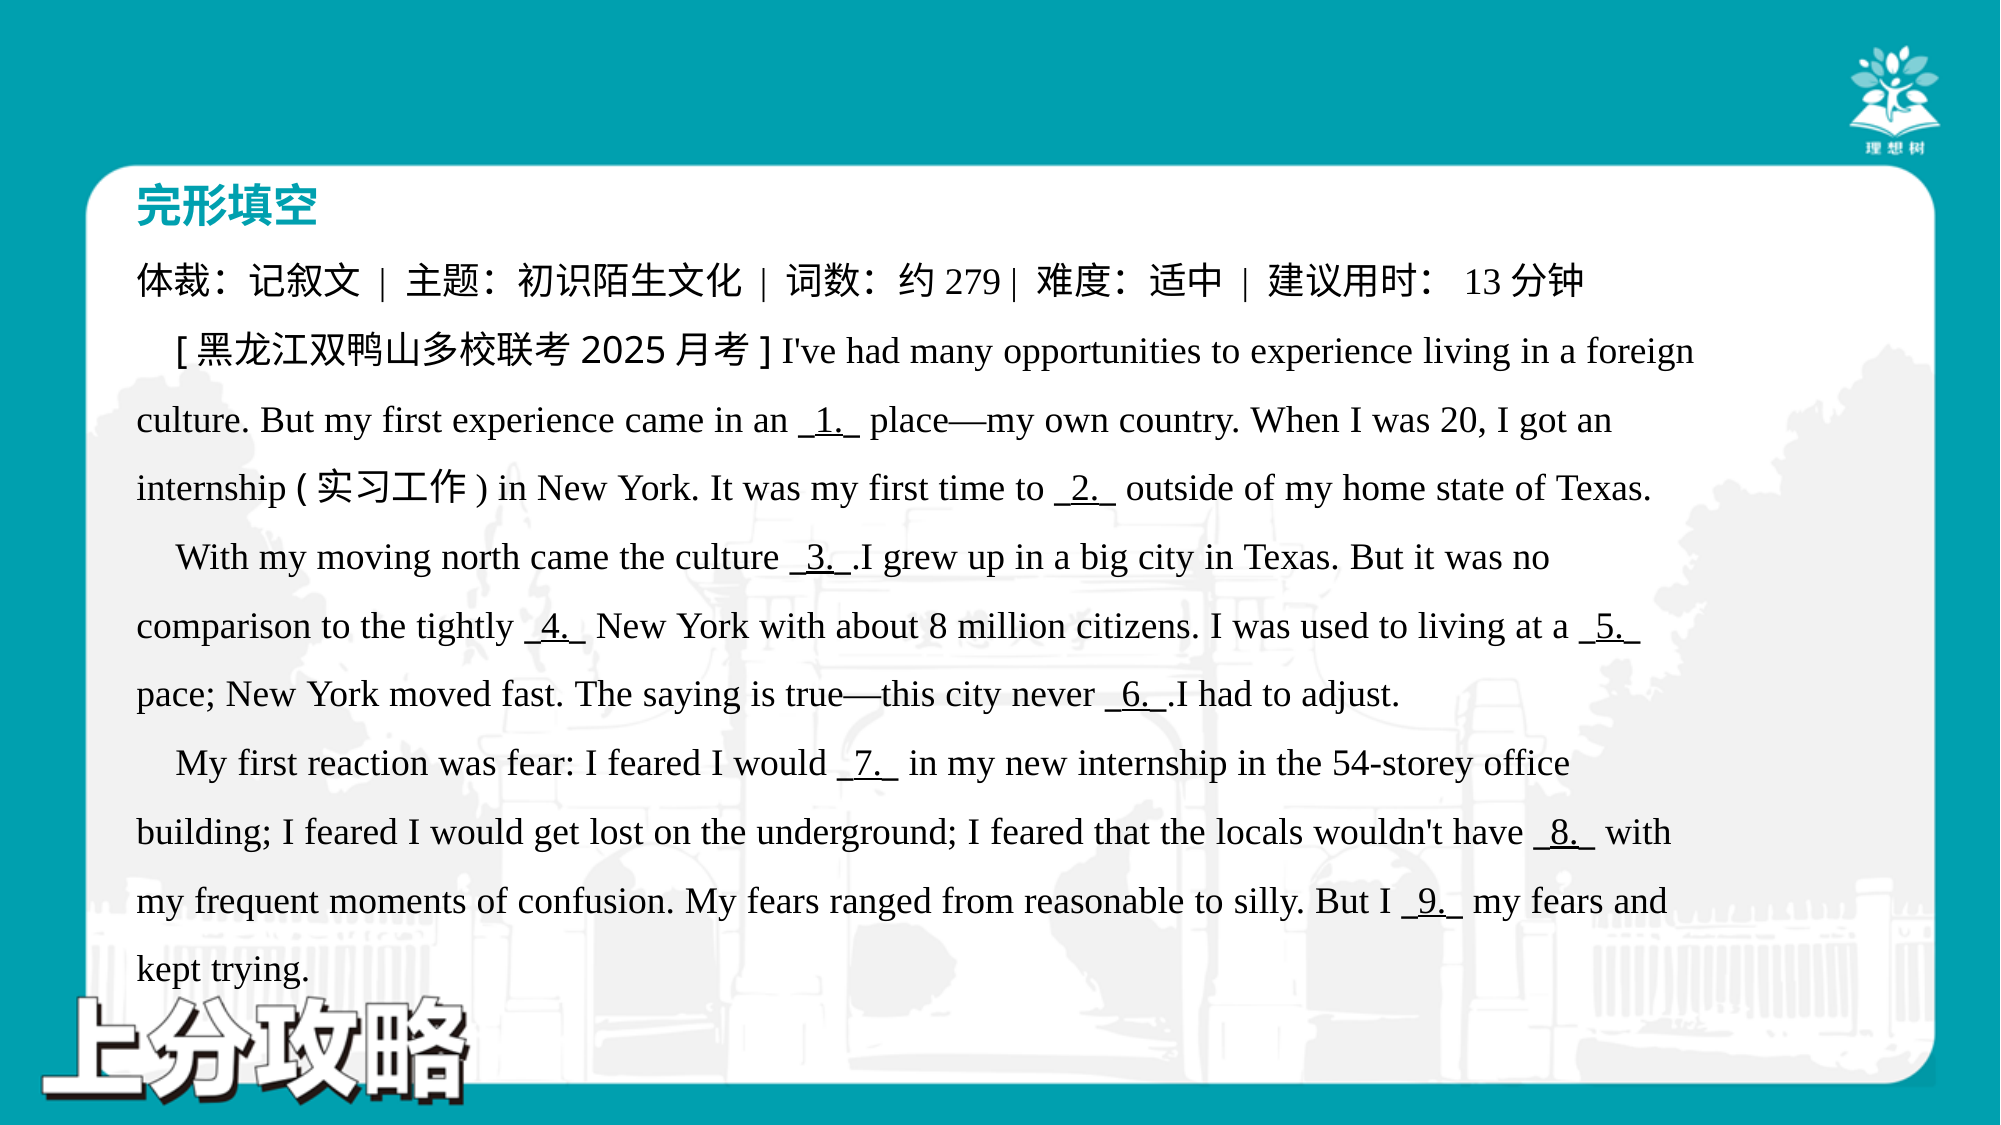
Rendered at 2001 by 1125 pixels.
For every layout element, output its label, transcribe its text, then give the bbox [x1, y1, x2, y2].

picture [0, 0, 2000, 1125]
text_box 体裁：记叙文 | 主题：初识陌生文化 | 词数：约279 | 难度：适中 | 建议用时：13分钟 [黑龙江双鸭山多校联考2025月考] I've had many opportunities to experience living in a foreign culture. But my first experience came in an _1._ place—my own country. When I was 20, I got an internship (实习工作) in New York. It was my first time to _2._ outside of my home state of Texas. With my moving north came the culture _3._.I grew up in a big city in Texas. But it was no comparison to the tightly _4._ New York with about 8 million citizens. I was used to living at a _5._ pace; New York moved fast. The saying is true—this city never _6._.I had to adjust. My first reaction was fear: I feared I would _7._ in my new internship in the 54-storey office building; I feared I would get lost on the underground; I feared that the locals wouldn't have _8._ with my frequent moments of confusion. My fears ranged from reasonable to silly. But I _9._ my fears and kept trying. [136, 233, 1865, 990]
text_box 完形填空 [136, 176, 1865, 232]
